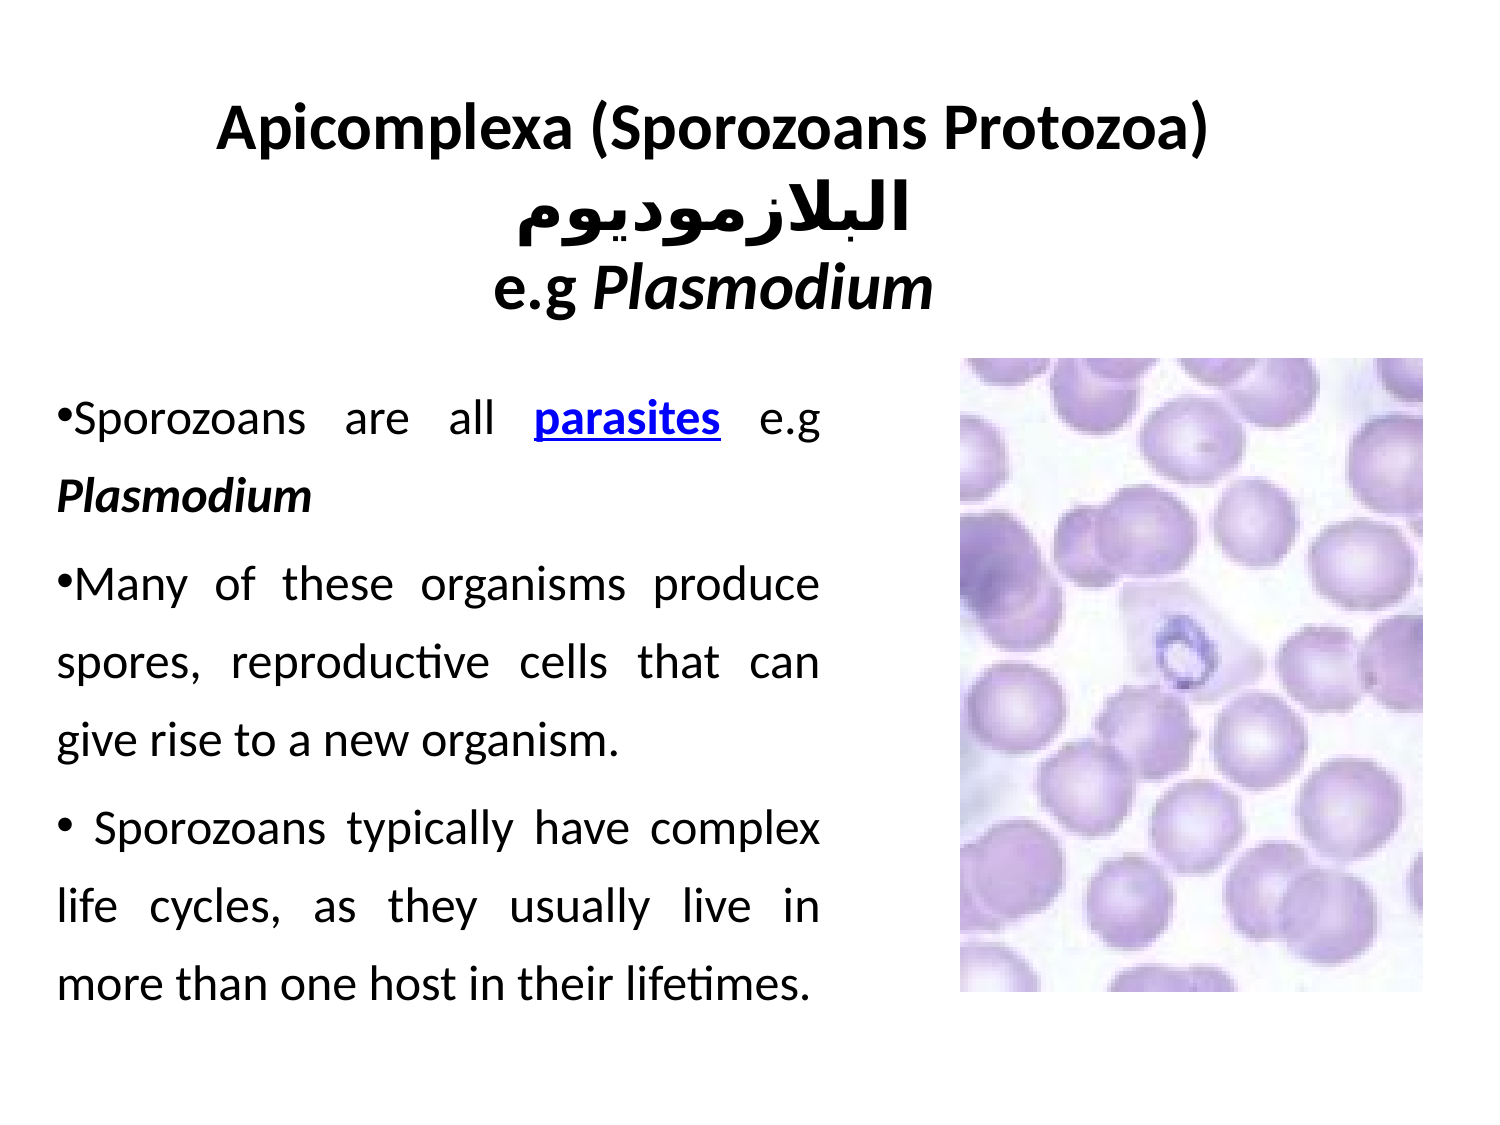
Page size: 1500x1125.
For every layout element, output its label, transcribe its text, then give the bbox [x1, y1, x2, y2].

picture [960, 358, 1423, 993]
title Apicomplexa (Sporozoans Protozoa) البلازموديوم e.g Plasmodium [76, 42, 1352, 284]
subtitle Sporozoans are all parasites e.g Plasmodium Many of these organisms produce spores, reproductive cells that can give rise to a new organism. Sporozoans typically have complex life cycles, as they usually live in more than one host in their lifetimes. [41, 359, 836, 1054]
